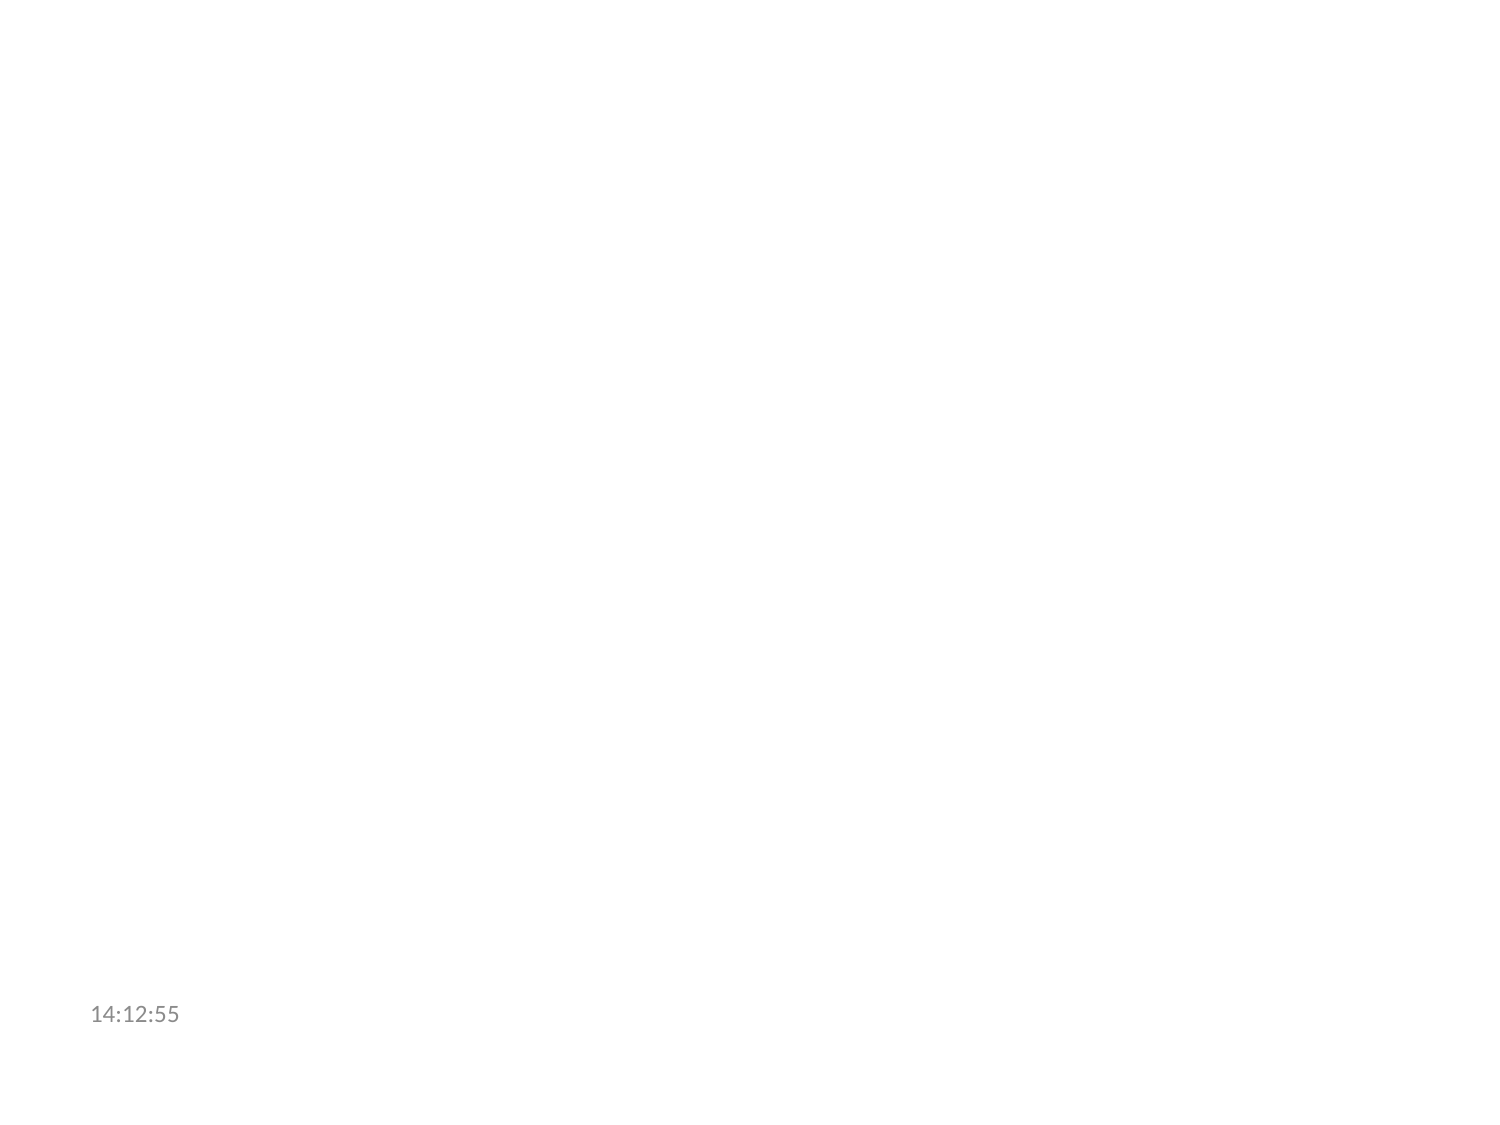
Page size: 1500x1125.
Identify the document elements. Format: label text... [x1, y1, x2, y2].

text_box 15:35:09 [75, 982, 425, 1043]
